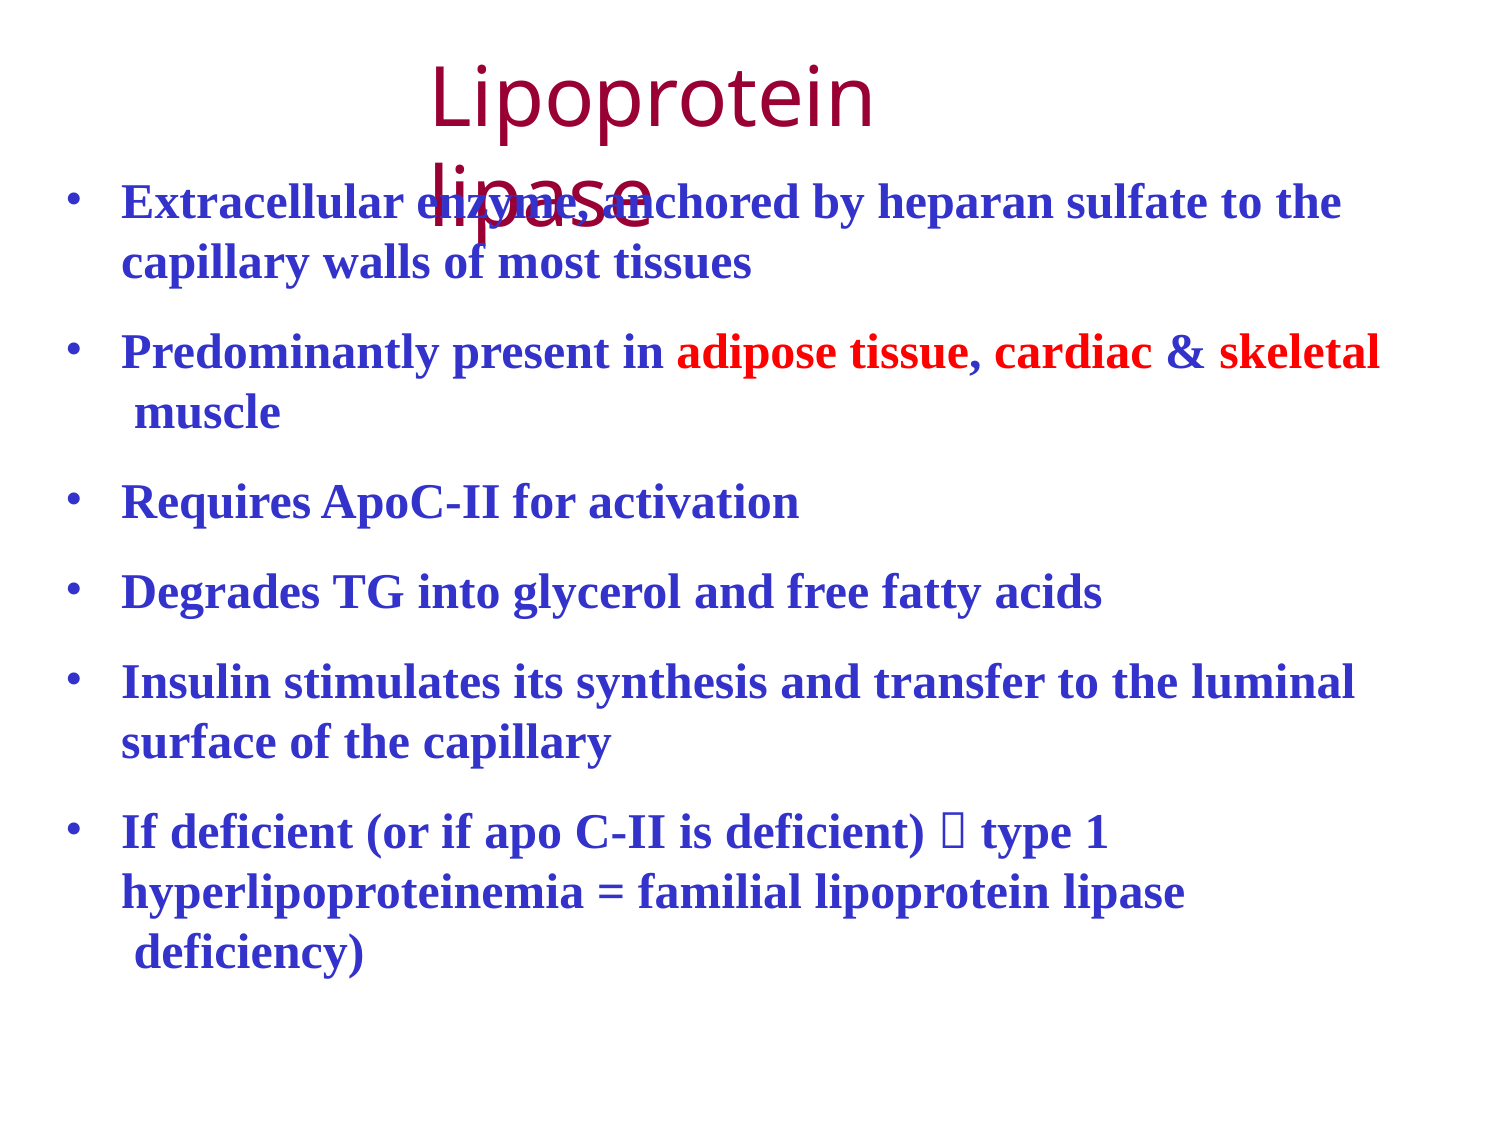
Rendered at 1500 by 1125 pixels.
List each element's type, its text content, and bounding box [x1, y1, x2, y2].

text_box Extracellular enzyme, anchored by heparan sulfate to the capillary walls of most tissues Predominantly present in adipose tissue, cardiac & skeletal muscle Requires ApoC-II for activation Degrades TG into glycerol and free fatty acids Insulin stimulates its synthesis and transfer to the luminal surface of the capillary If deficient (or if apo C-II is deficient)  type 1 hyperlipoproteinemia = familial lipoprotein lipase deficiency) [62, 168, 1385, 979]
title Lipoprotein lipase [426, 43, 1049, 168]
